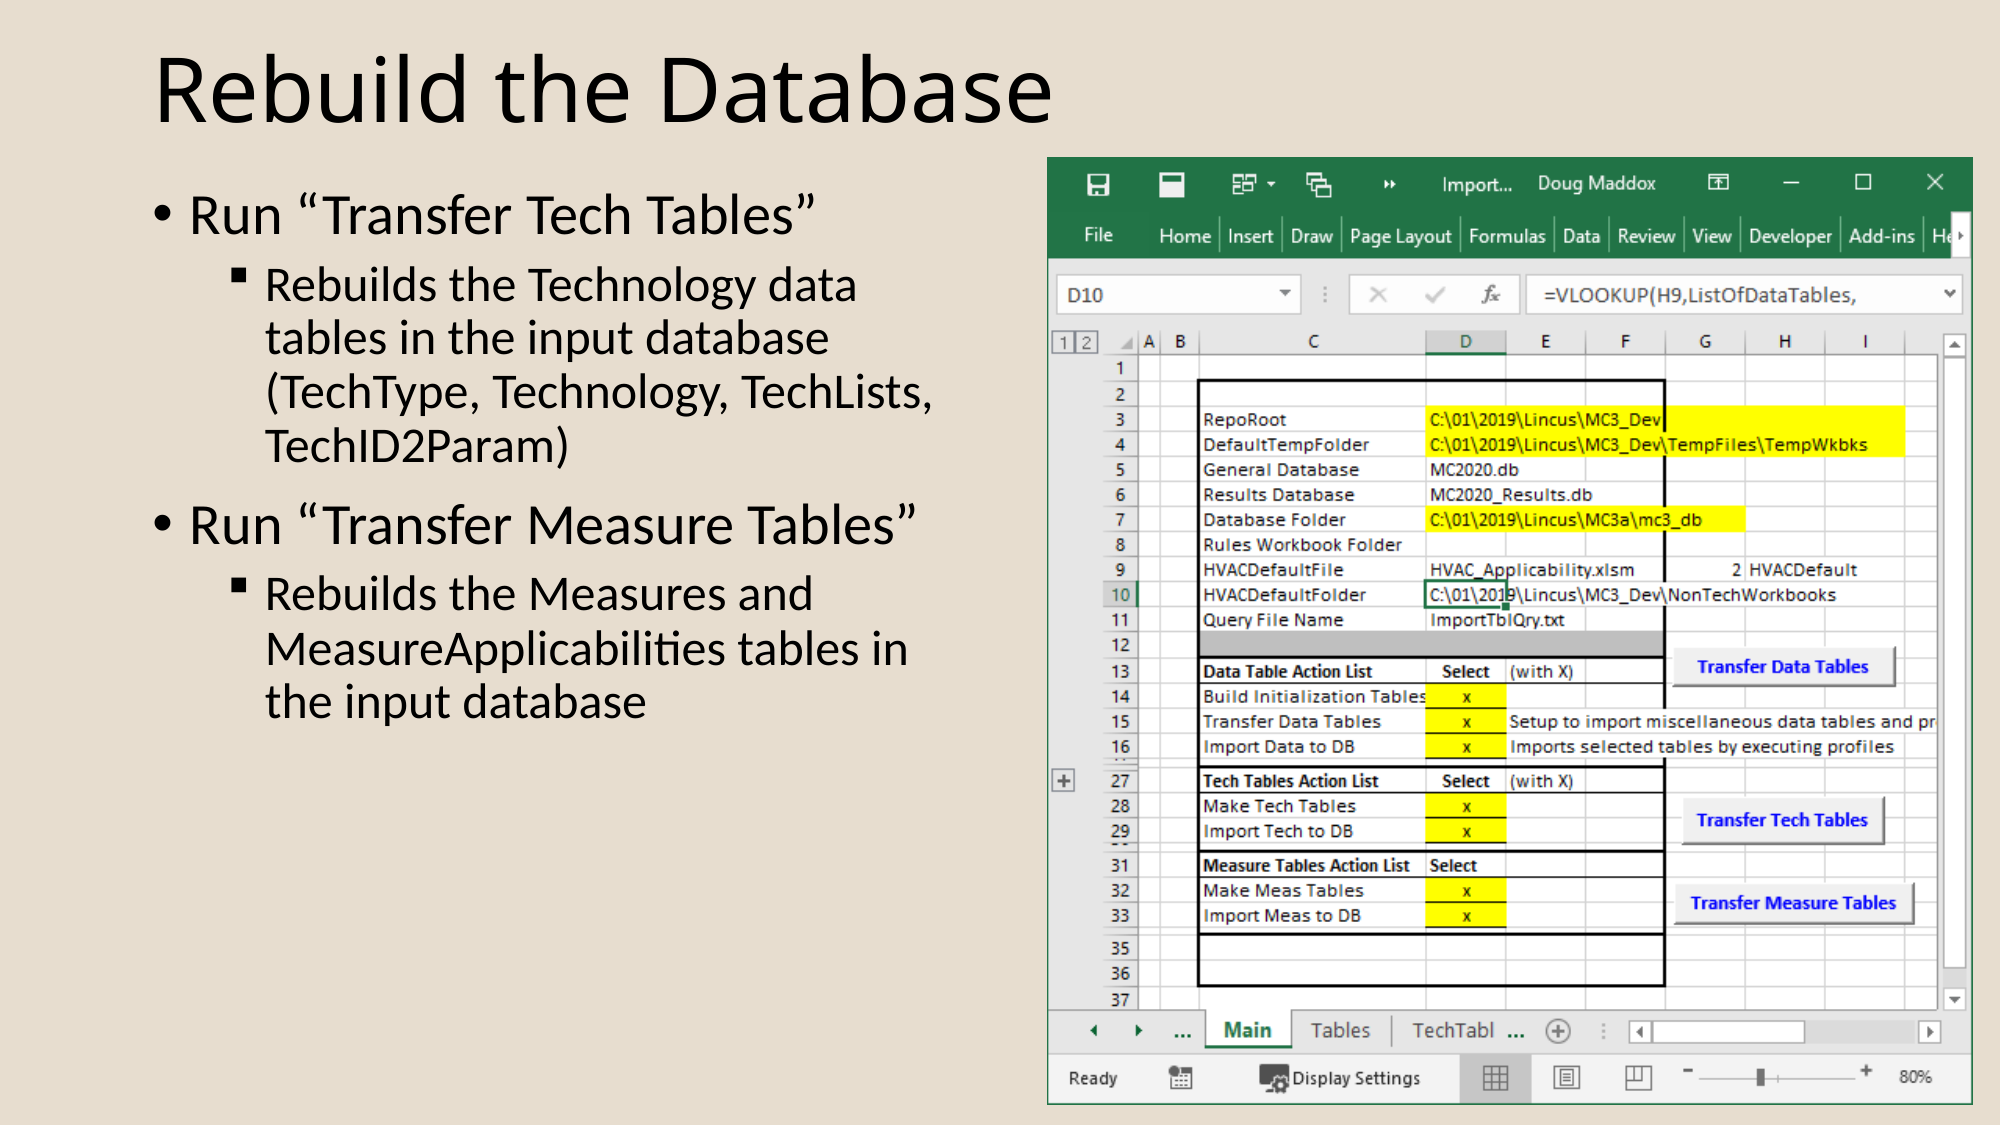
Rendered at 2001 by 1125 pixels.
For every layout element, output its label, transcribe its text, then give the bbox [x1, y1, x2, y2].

list Run “Transfer Tech Tables” Rebuilds the Technology data tables in the input database (TechType, Technology, TechLists, TechID2Param) Run “Transfer Measure Tables” Rebuilds the Measures and MeasureApplicabilities tables in the input database [137, 177, 1000, 1085]
title Rebuild the Database [137, 37, 1863, 150]
picture [1047, 157, 1973, 1105]
